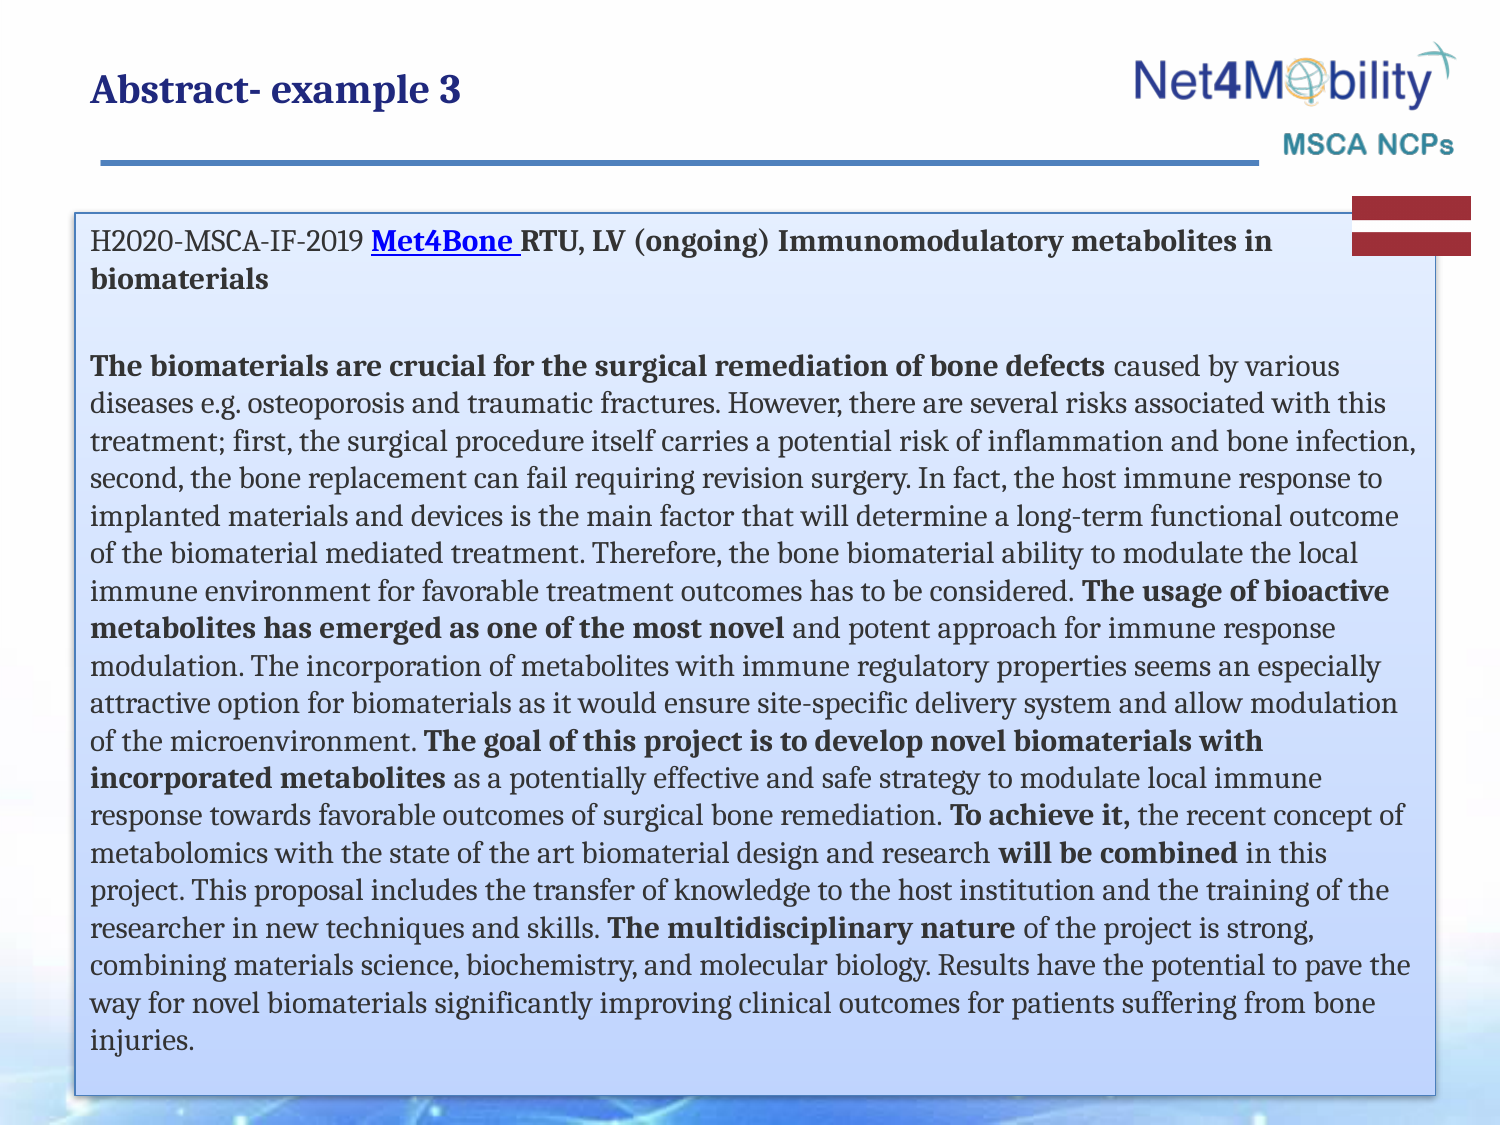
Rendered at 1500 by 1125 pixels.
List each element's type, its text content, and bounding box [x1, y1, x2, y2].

title Abstract- example 3 [75, 30, 1093, 144]
picture [0, 0, 1500, 1125]
list H2020-MSCA-IF-2019 Met4Bone RTU, LV (ongoing) Immunomodulatory metabolites in biomaterials The biomaterials are crucial for the surgical remediation of bone defects caused by various diseases e.g. osteoporosis and traumatic fractures. However, there are several risks associated with this treatment; first, the surgical procedure itself carries a potential risk of inflammation and bone infection, second, the bone replacement can fail requiring revision surgery. In fact, the host immune response to implanted materials and devices is the main factor that will determine a long-term functional outcome of the biomaterial mediated treatment. Therefore, the bone biomaterial ability to modulate the local immune environment for favorable treatment outcomes has to be considered. The usage of bioactive metabolites has emerged as one of the most novel and potent approach for immune response modulation. The incorporation of metabolites with immune regulatory properties seems an especially attractive option for biomaterials as it would ensure site-specific delivery system and allow modulation of the microenvironment. The goal of this project is to develop novel biomaterials with incorporated metabolites as a potentially effective and safe strategy to modulate local immune response towards favorable outcomes of surgical bone remediation. To achieve it, the recent concept of metabolomics with the state of the art biomaterial design and research will be combined in this project. This proposal includes the transfer of knowledge to the host institution and the training of the researcher in new techniques and skills. The multidisciplinary nature of the project is strong, combining materials science, biochemistry, and molecular biology. Results have the potential to pave the way for novel biomaterials significantly improving clinical outcomes for patients suffering from bone injuries. [74, 212, 1436, 1096]
